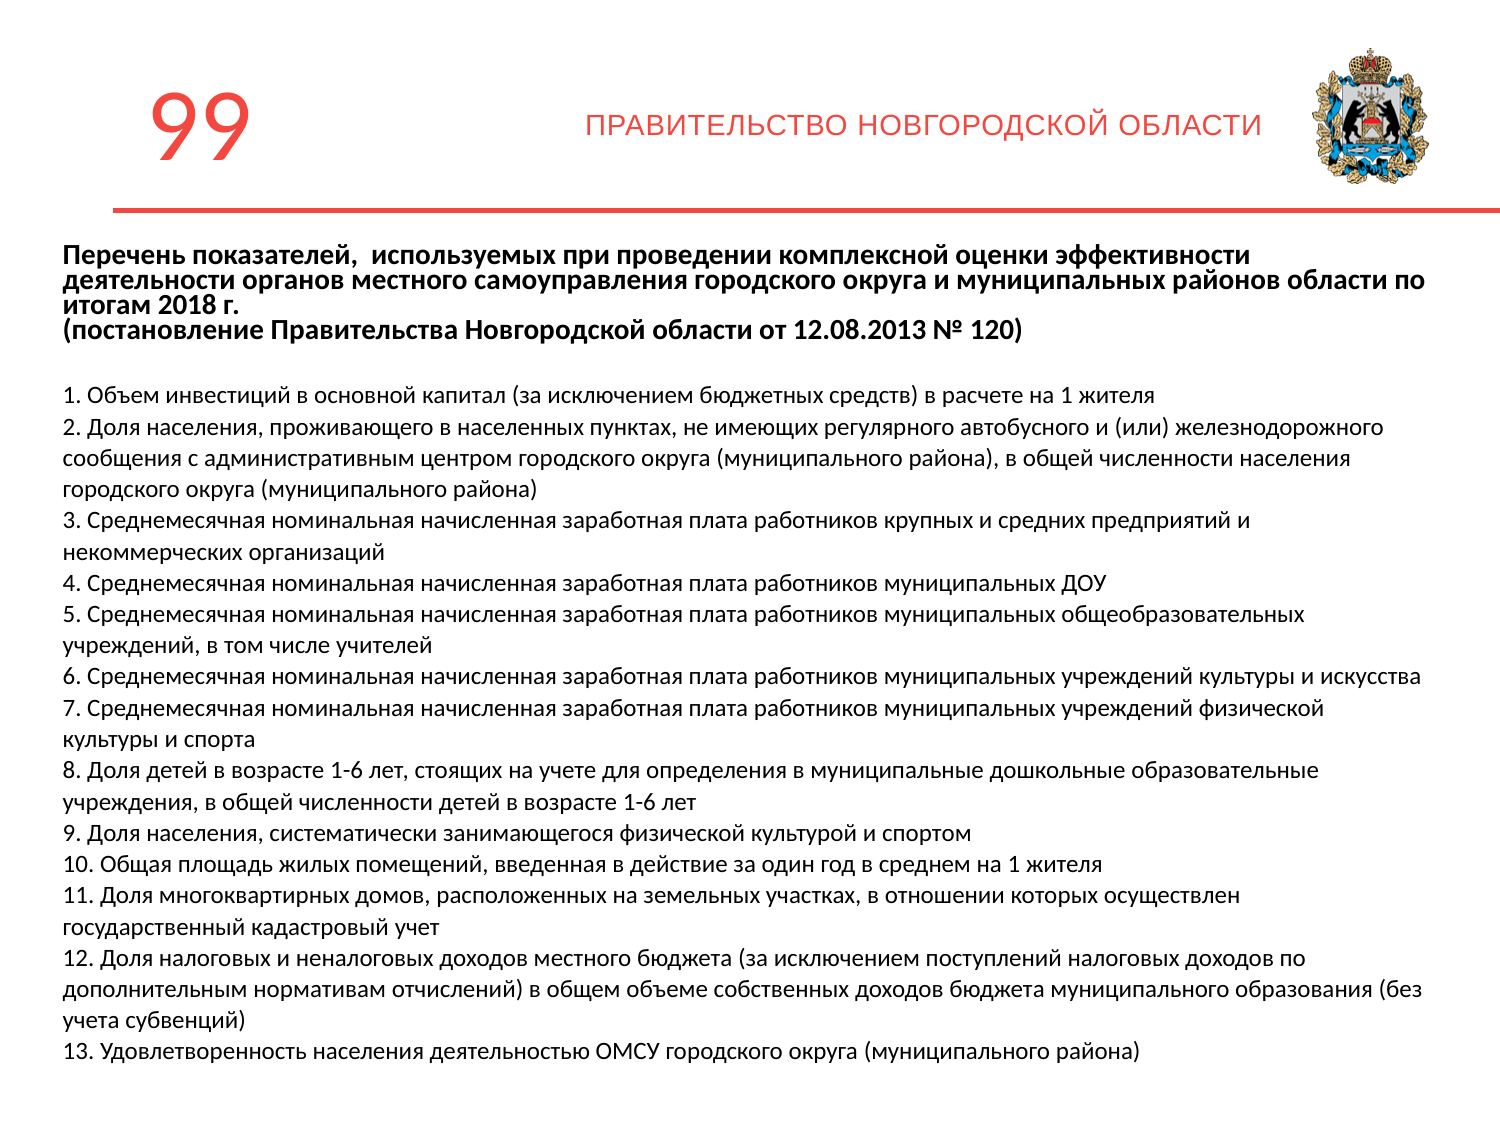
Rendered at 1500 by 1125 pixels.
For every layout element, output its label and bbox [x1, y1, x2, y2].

text_box [131, 48, 267, 189]
table_cell [49, 374, 1442, 1073]
table_header [49, 238, 1442, 369]
text_box [570, 102, 1311, 147]
picture [1311, 48, 1429, 184]
